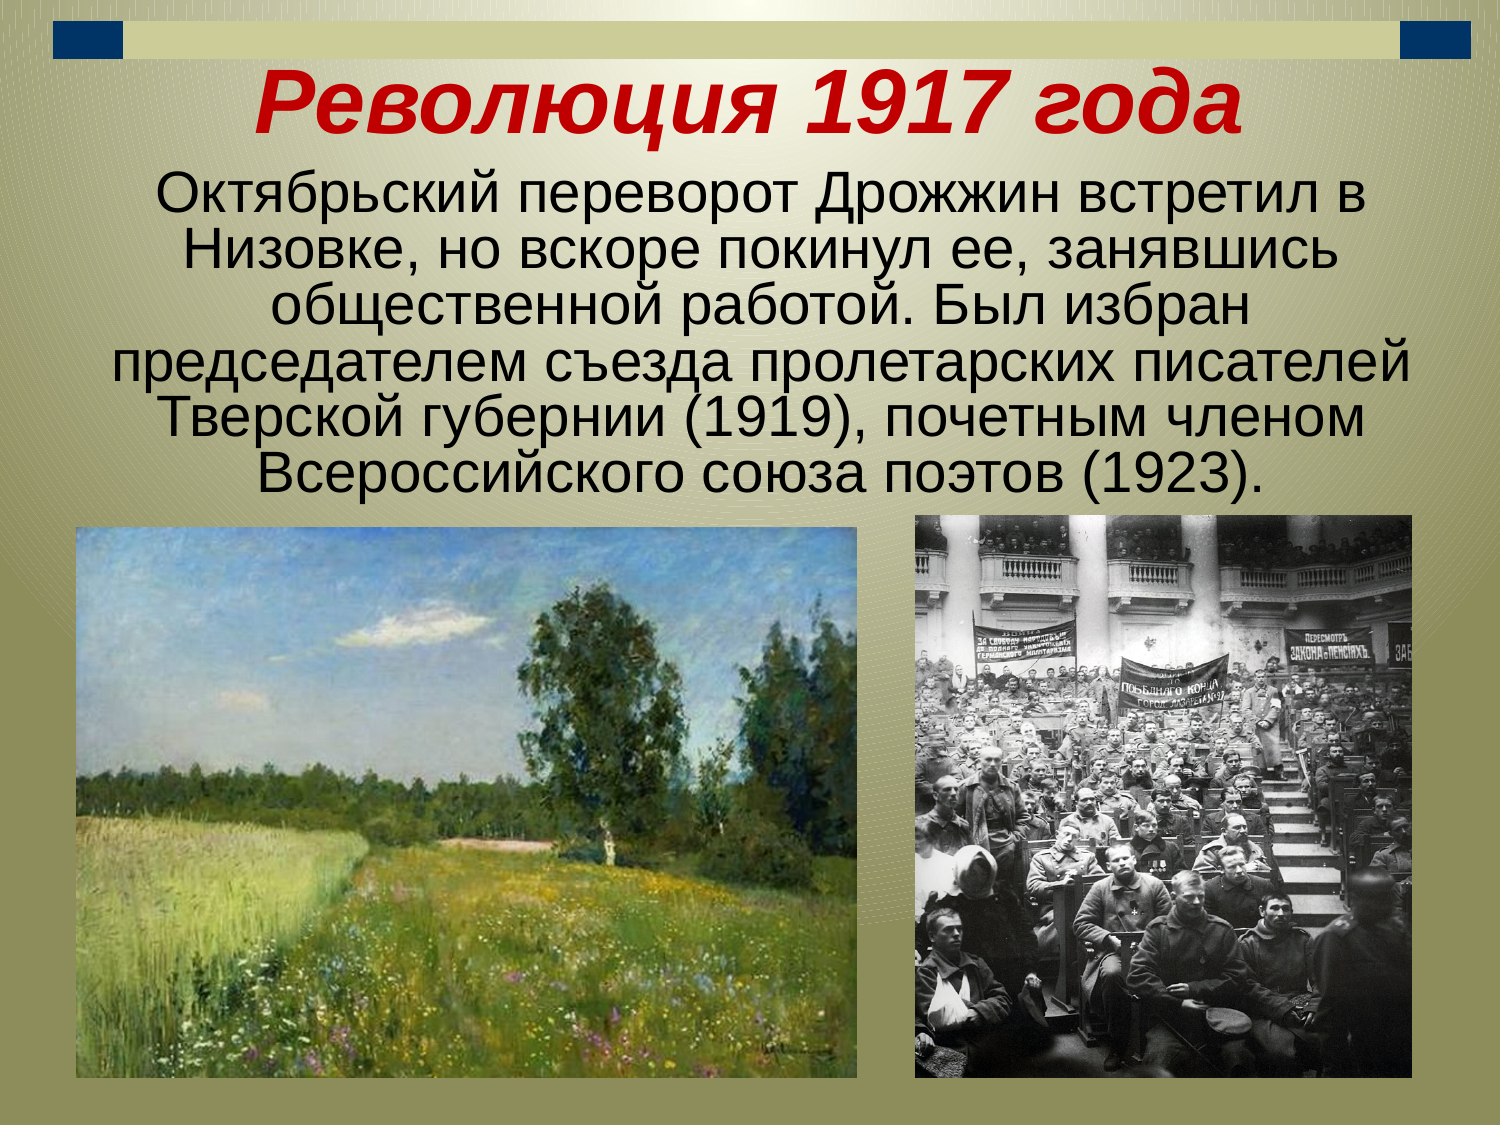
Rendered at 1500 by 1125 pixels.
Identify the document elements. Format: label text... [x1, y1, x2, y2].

picture [915, 515, 1412, 1079]
title Революция 1917 года [74, 82, 1426, 150]
picture [76, 526, 857, 1079]
picture [52, 0, 1471, 74]
text_box Октябрьский переворот Дрожжин встретил в Низовке, но вскоре покинул ее, занявшись общественной работой. Был избран председателем съезда пролетарских писателей Тверской губернии (1919), почетным членом Всероссийского союза поэтов (1923). [64, 160, 1459, 512]
